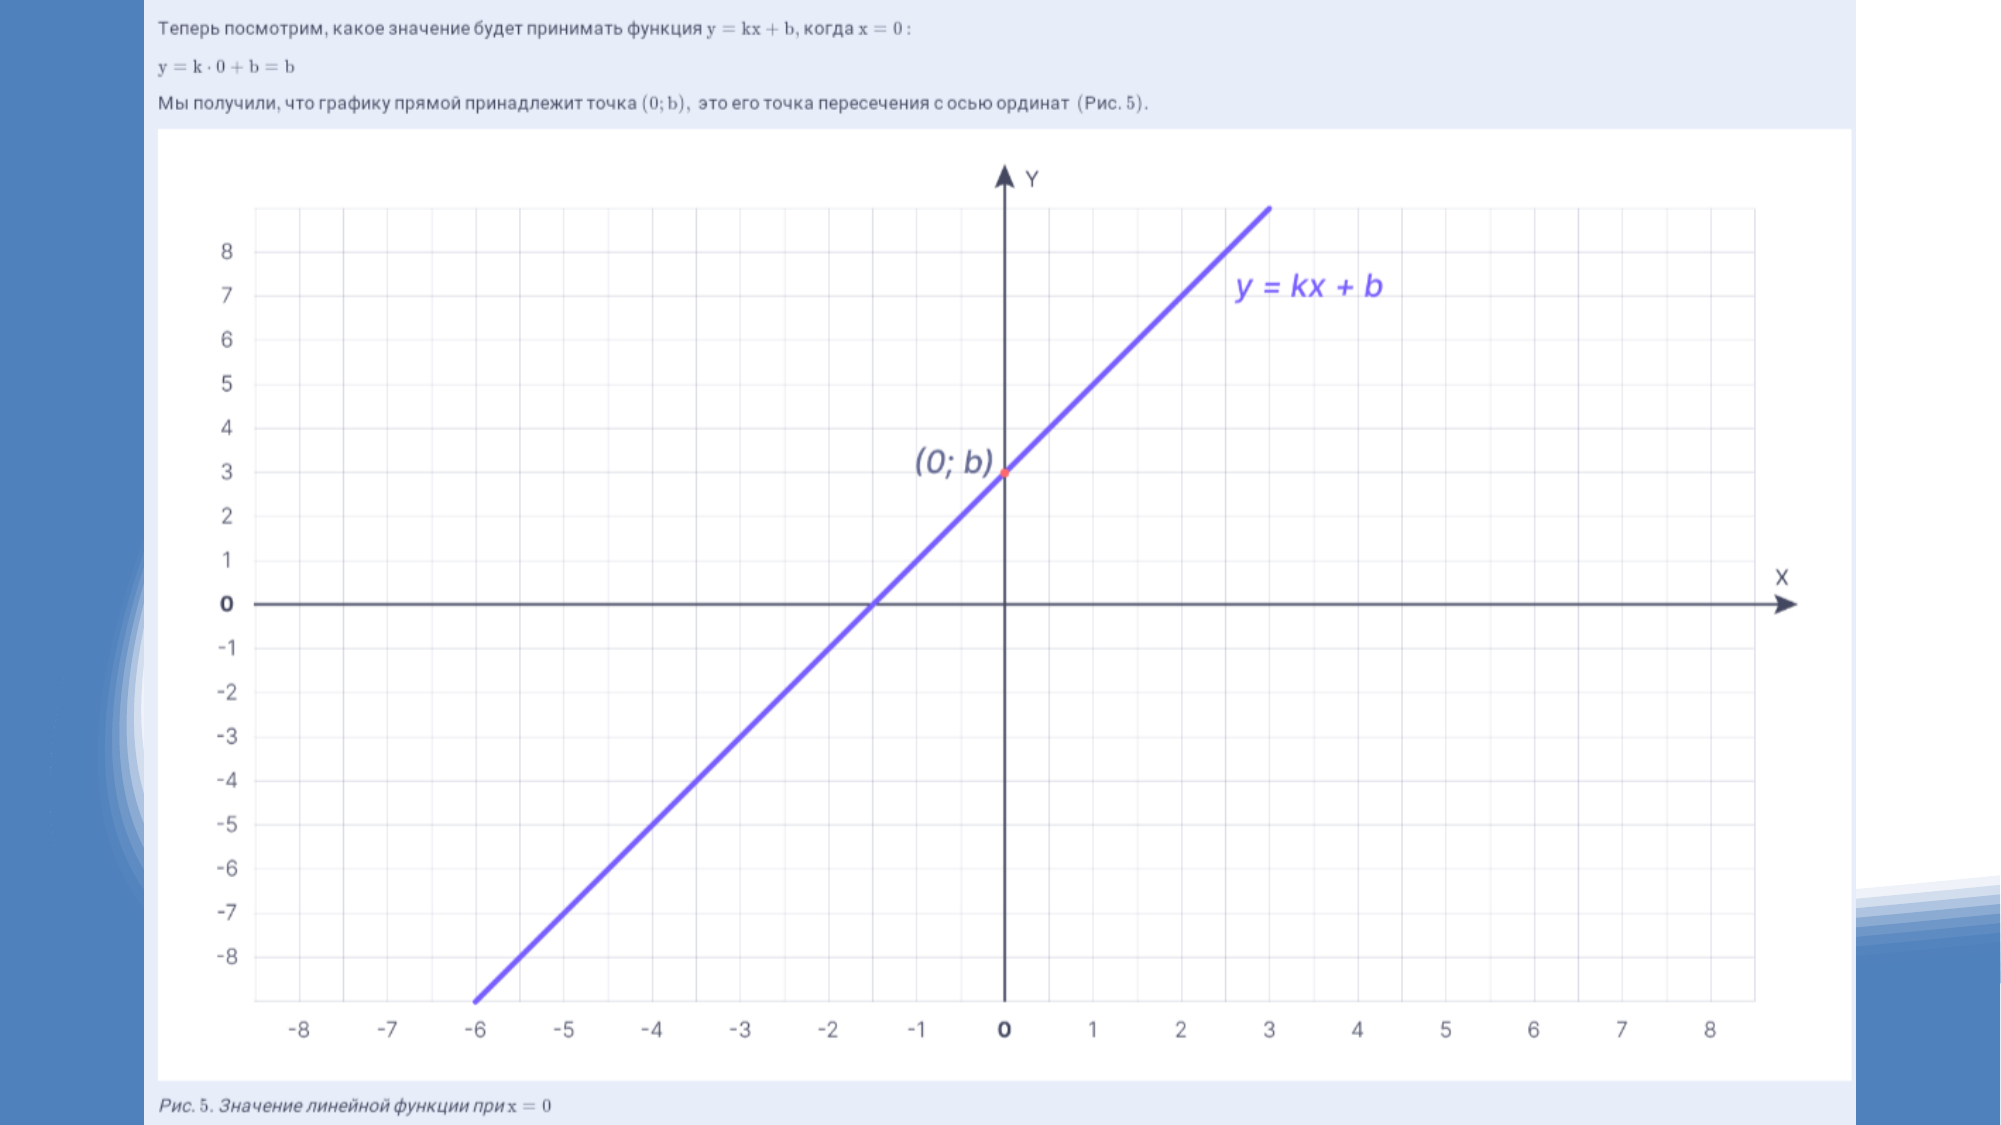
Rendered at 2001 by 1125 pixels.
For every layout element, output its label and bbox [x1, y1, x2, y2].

picture [144, 0, 1856, 1125]
